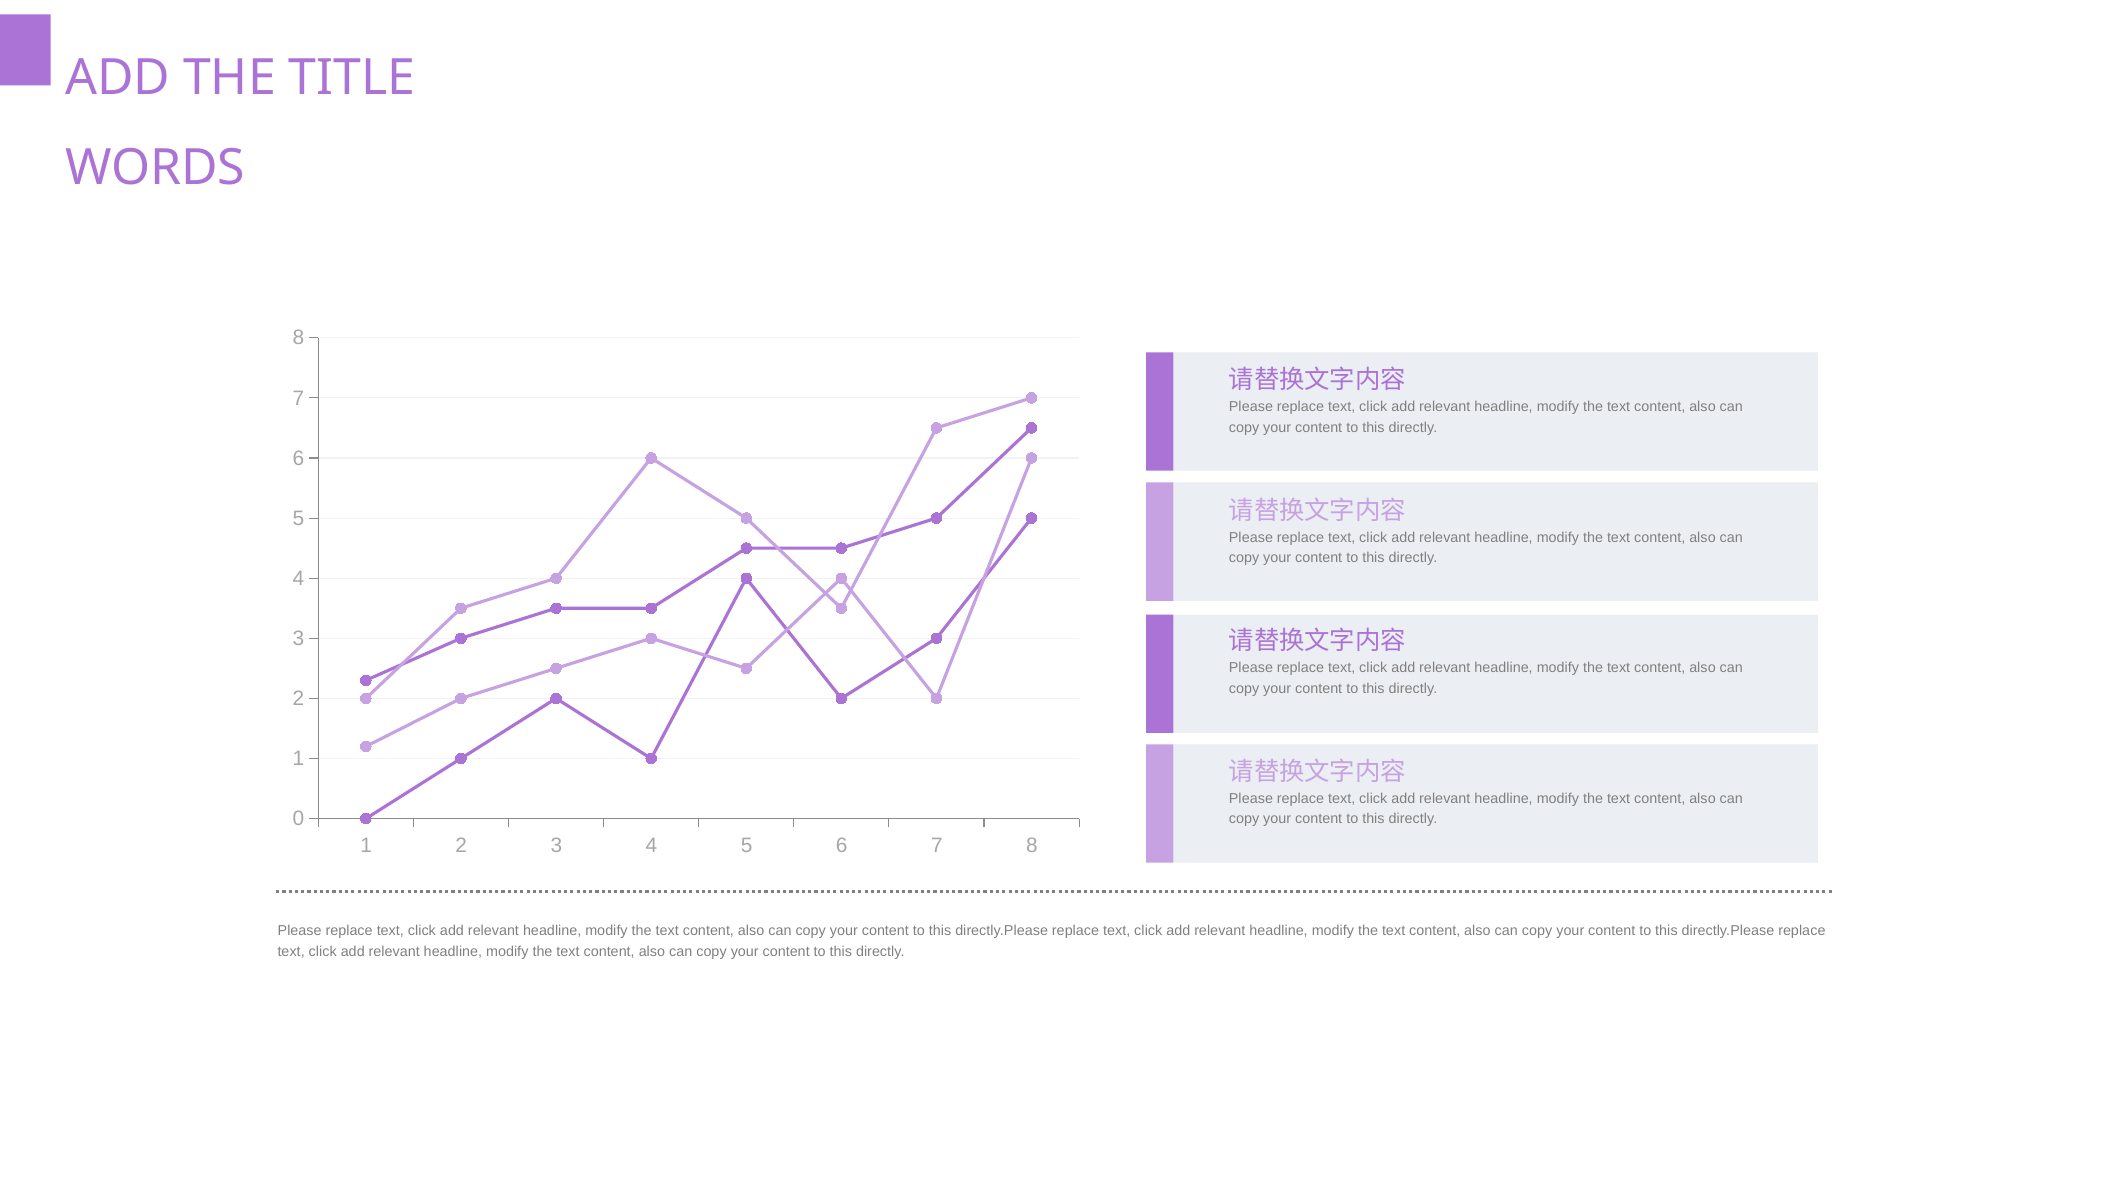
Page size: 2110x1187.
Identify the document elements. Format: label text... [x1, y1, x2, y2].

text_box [1146, 614, 1818, 733]
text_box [1146, 482, 1818, 601]
text_box ADD THE TITLE WORDS [50, 7, 583, 202]
chart [276, 315, 1096, 868]
text_box Please replace text, click add relevant headline, modify the text content, also can copy your content to this directly.Please replace text, click add relevant headline, modify the text content, also can copy your content to this directly.Please replace text, click add relevant headline, modify the text content, also can copy your content to this directly. [277, 917, 1832, 960]
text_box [1146, 744, 1818, 863]
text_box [1146, 352, 1818, 471]
